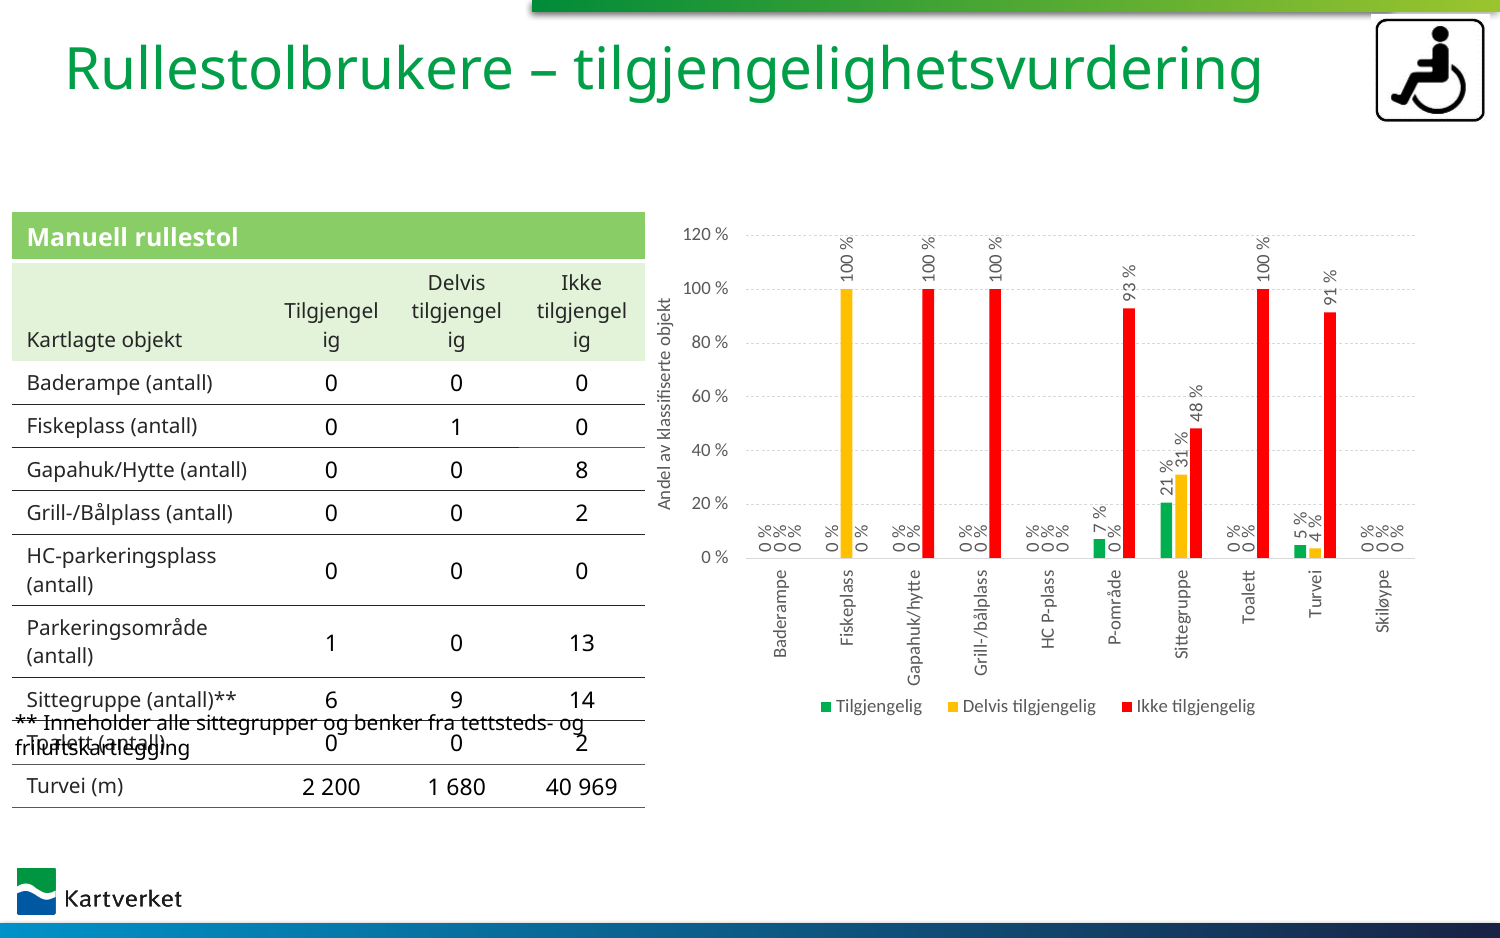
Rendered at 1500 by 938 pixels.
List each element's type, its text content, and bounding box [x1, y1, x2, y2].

table_cell Baderampe (antall) [12, 361, 269, 404]
table_cell 0 [394, 361, 519, 404]
table_cell Turvei (m) [12, 768, 269, 807]
table_cell 0 [394, 491, 519, 534]
table_cell Ikke tilgjengelig [519, 263, 638, 361]
table_cell 13 [519, 606, 638, 677]
table_cell Kartlagte objekt [12, 263, 269, 361]
table_cell 1 [269, 606, 394, 677]
table_cell 0 [269, 405, 394, 447]
table_cell 0 [269, 448, 394, 490]
table_cell 0 [269, 361, 394, 404]
table_cell Fiskeplass (antall) [12, 405, 269, 447]
table_cell 0 [394, 606, 519, 677]
table_cell 0 [394, 448, 519, 490]
table_cell 0 [519, 361, 638, 404]
table_cell 0 [519, 405, 638, 447]
table_cell 0 [269, 535, 394, 605]
table_cell 0 [519, 535, 638, 605]
table_cell 0 [269, 491, 394, 534]
table_cell 2 200 [269, 768, 394, 807]
table_cell 6 [269, 678, 394, 702]
table_cell Sittegruppe (antall)** [12, 678, 269, 702]
table_cell 0 [394, 535, 519, 605]
table_cell 2 [519, 491, 638, 534]
text_box Rullestolbrukere – tilgjengelighetsvurdering [49, 12, 1372, 109]
table_cell 8 [519, 448, 638, 490]
table_cell 14 [519, 678, 638, 702]
table_cell Delvis tilgjengelig [394, 263, 519, 361]
table_cell 40 969 [519, 768, 645, 807]
table_cell Gapahuk/Hytte (antall) [12, 448, 269, 490]
table_cell 9 [394, 678, 519, 702]
table_cell 1 [394, 405, 519, 447]
table_header Manuell rullestol [12, 212, 645, 259]
table_cell Parkeringsområde (antall) [12, 606, 269, 677]
table_cell Tilgjengelig [269, 263, 394, 361]
text_box ** Inneholder alle sittegrupper og benker fra tettsteds- og friluftskartlegging [0, 702, 745, 768]
table_cell HC-parkeringsplass (antall) [12, 535, 269, 605]
table_cell 1 680 [394, 768, 519, 807]
picture [1371, 13, 1491, 127]
table_cell Grill-/Bålplass (antall) [12, 491, 269, 534]
picture [643, 218, 1427, 728]
